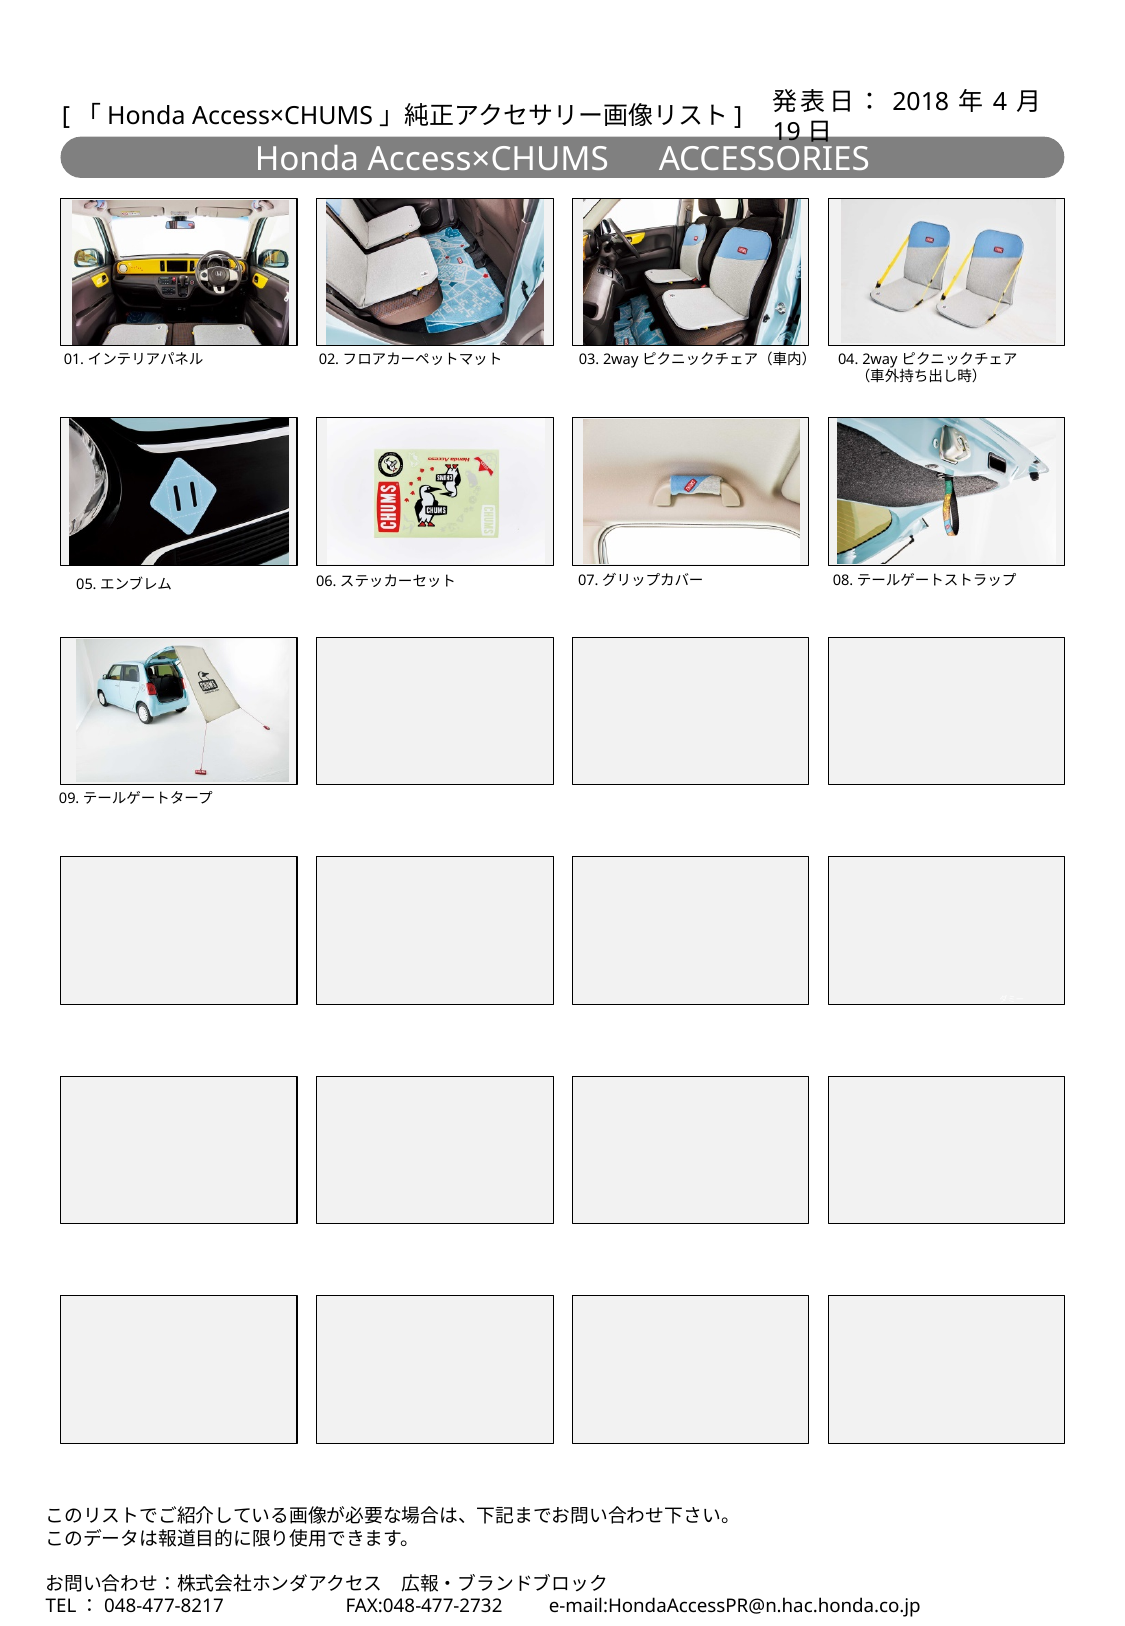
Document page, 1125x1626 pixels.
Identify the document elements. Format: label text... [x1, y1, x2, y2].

picture [840, 199, 1056, 343]
text_box ダミー [984, 986, 1046, 1011]
picture [325, 199, 544, 345]
text_box 発表日：2018年4月19日 [757, 77, 1063, 123]
text_box 05.エンブレム [61, 567, 187, 600]
picture [69, 418, 289, 565]
text_box 03. 2wayピクニックチェア（車内） [564, 342, 823, 375]
picture [582, 199, 801, 345]
text_box このリストでご紹介している画像が必要な場合は、下記までお問い合わせ下さい。 このデータは報道目的に限り使用できます。 お問い合わせ：株式会社ホンダアクセス 広報・ブランドブロック TEL：048-477-8217 FAX:048-477-2732 e-mail:HondaAccessPR@n.hac.honda.co.jp [30, 1496, 1125, 1624]
picture [327, 418, 546, 564]
text_box 09.テールゲートタープ [44, 781, 228, 814]
text_box 06.ステッカーセット [301, 564, 471, 597]
text_box 08.テールゲートストラップ [818, 563, 1032, 596]
text_box 02.フロアカーペットマット [304, 342, 518, 375]
picture [71, 200, 289, 346]
text_box [「Honda Access×CHUMS」純正アクセサリー画像リスト] [47, 91, 758, 137]
picture [76, 639, 289, 782]
text_box 01.インテリアパネル [48, 342, 219, 375]
text_box 07.グリップカバー [563, 563, 719, 596]
picture [837, 418, 1056, 564]
picture [583, 418, 800, 564]
text_box 04. 2wayピクニックチェア （車外持ち出し時） [823, 342, 1033, 410]
text_box Honda Access×CHUMS ACCESSORIES [239, 129, 886, 225]
